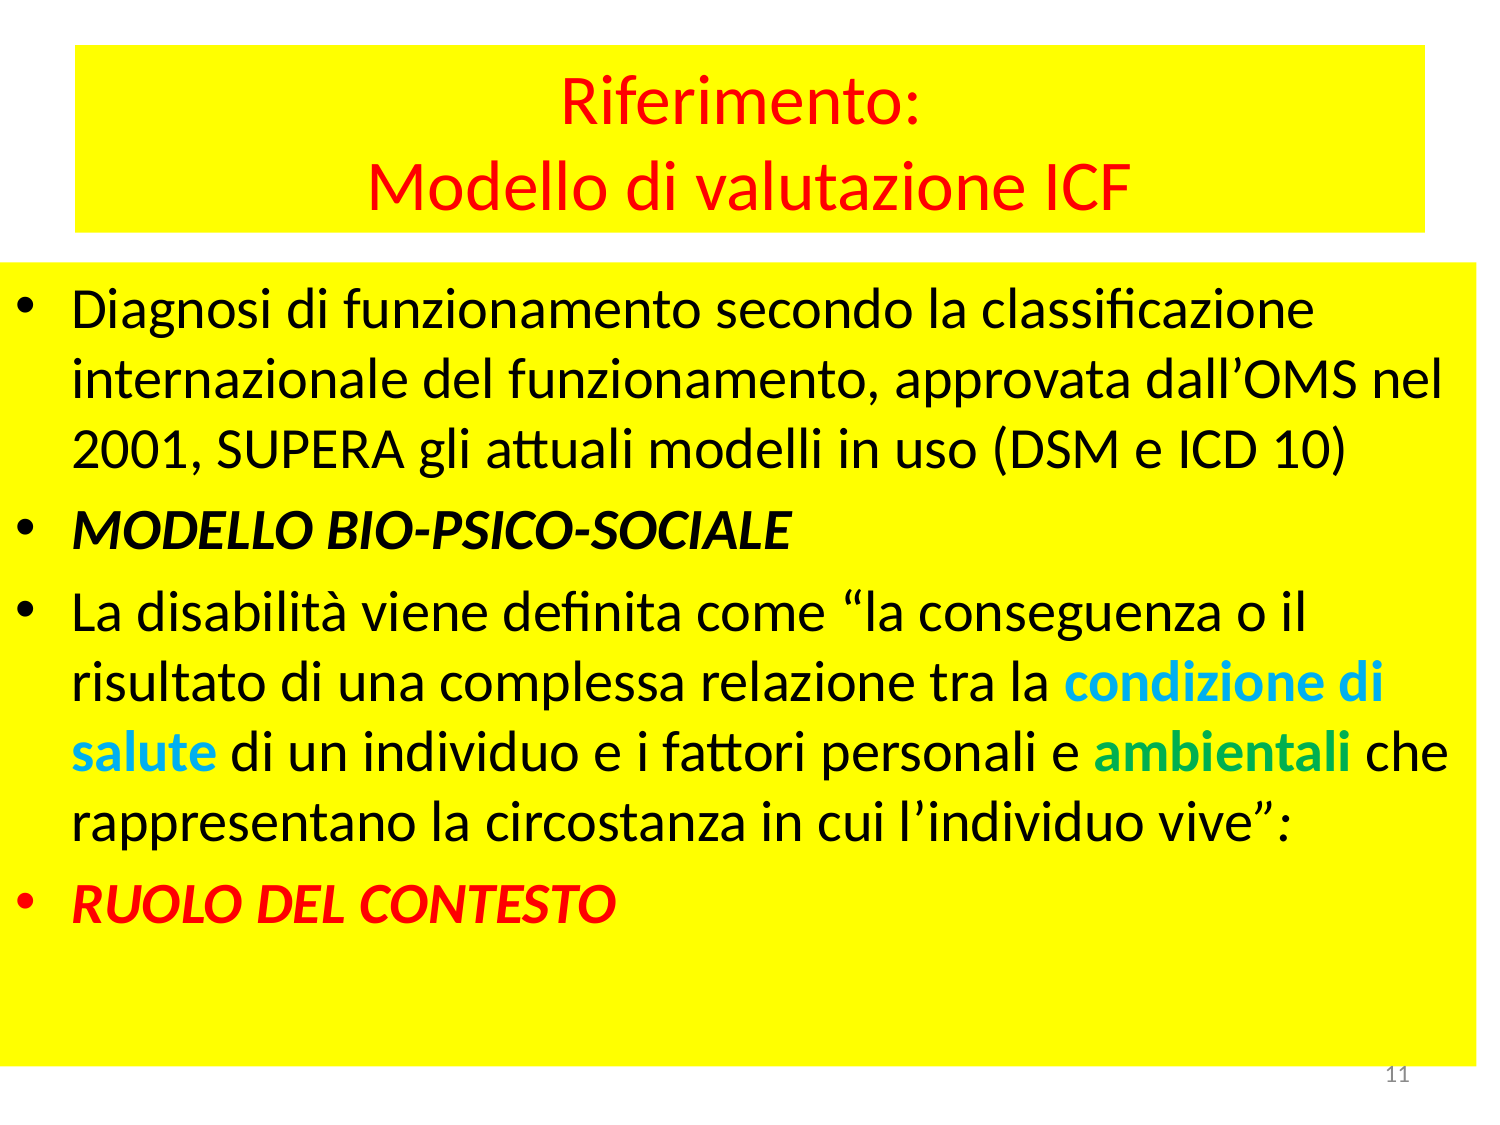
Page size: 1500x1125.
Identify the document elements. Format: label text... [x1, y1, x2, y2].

title Riferimento: Modello di valutazione ICF [75, 45, 1425, 233]
slide_number 11 [1074, 1042, 1425, 1103]
list Diagnosi di funzionamento secondo la classificazione internazionale del funzionamento, approvata dall’OMS nel 2001, SUPERA gli attuali modelli in uso (DSM e ICD 10) MODELLO BIO-PSICO-SOCIALE La disabilità viene definita come “la conseguenza o il risultato di una complessa relazione tra la condizione di salute di un individuo e i fattori personali e ambientali che rappresentano la circostanza in cui l’individuo vive”: RUOLO DEL CONTESTO [0, 262, 1477, 1067]
